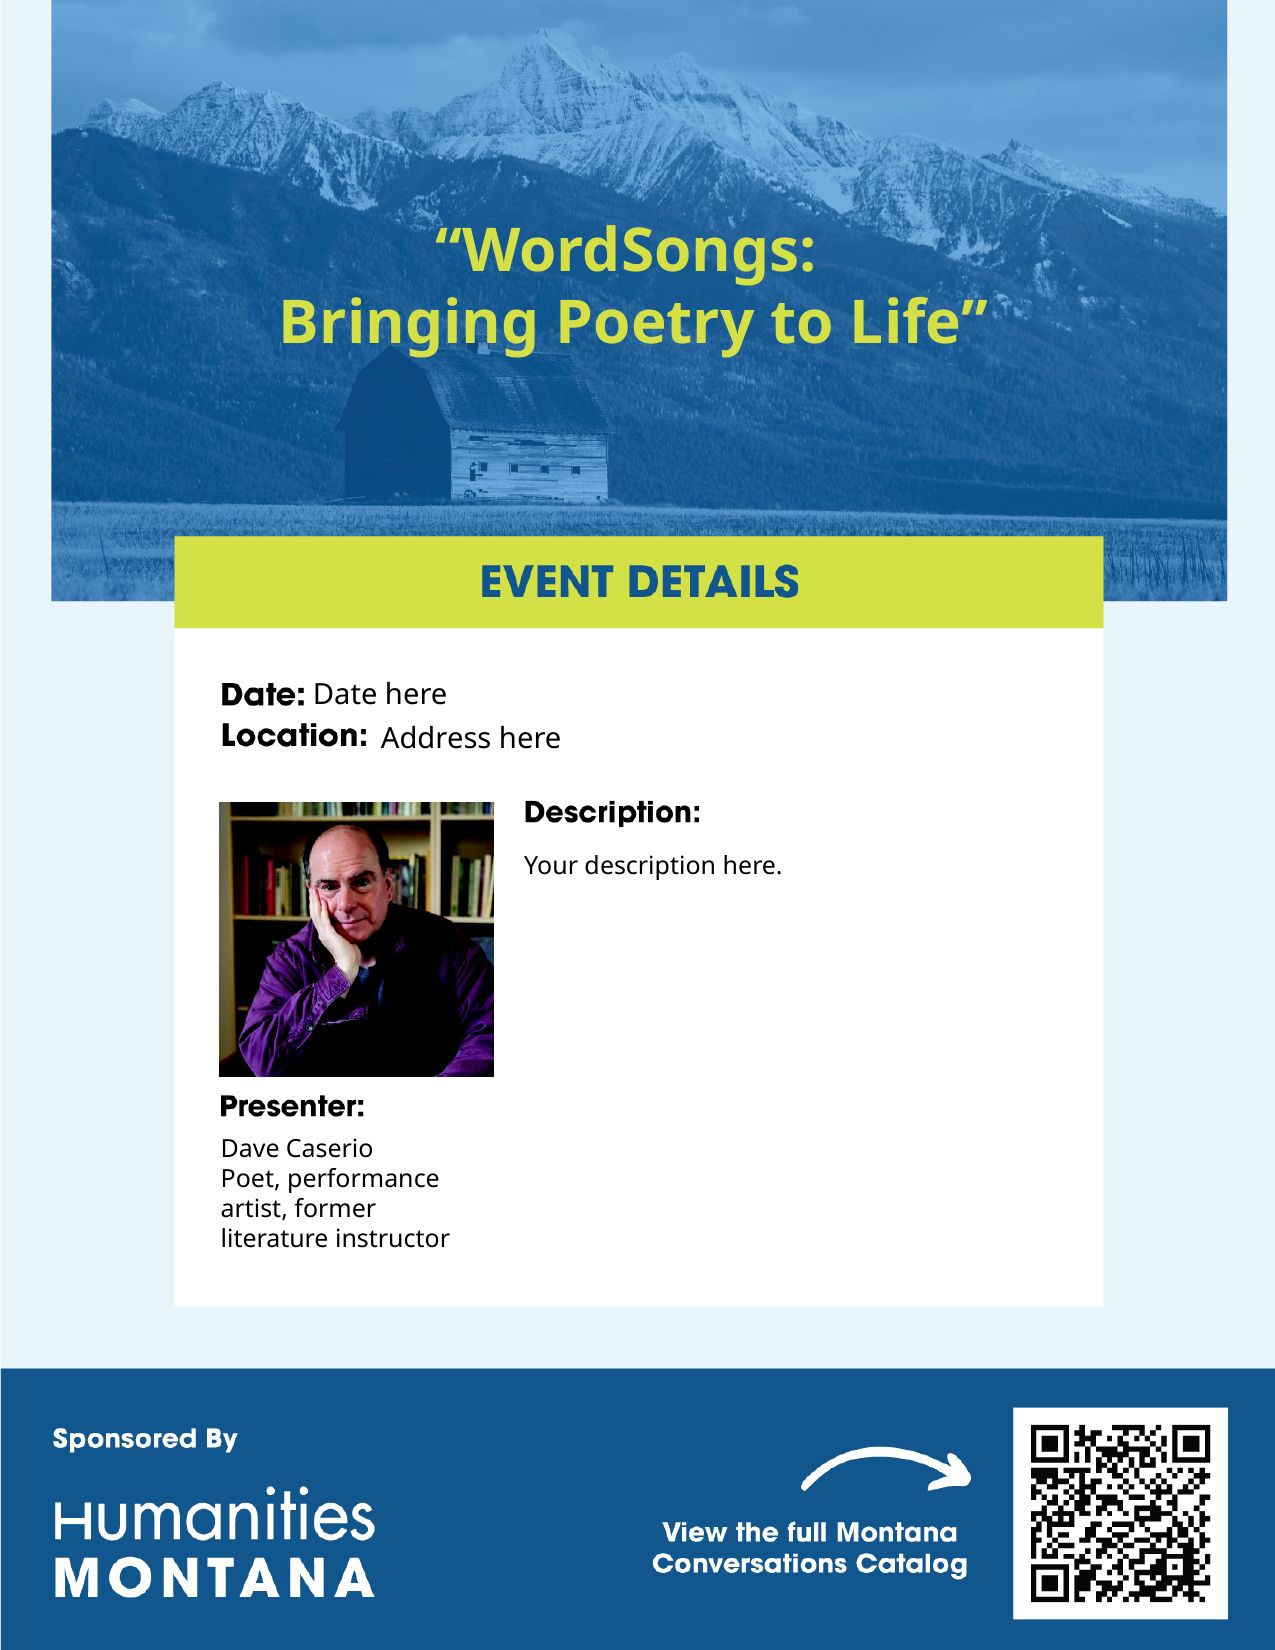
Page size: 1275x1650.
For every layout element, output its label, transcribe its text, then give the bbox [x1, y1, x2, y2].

text_box Your description here. [509, 834, 1033, 895]
text_box Date here [297, 660, 932, 726]
text_box [159, 166, 1099, 233]
text_box “WordSongs: Bringing Poetry to Life” [169, 195, 1099, 371]
text_box Dave Caserio Poet, performance artist, former literature instructor [205, 1117, 480, 1268]
picture [0, 0, 1275, 1650]
text_box Address here [365, 704, 1233, 770]
text_box [169, 132, 1099, 166]
